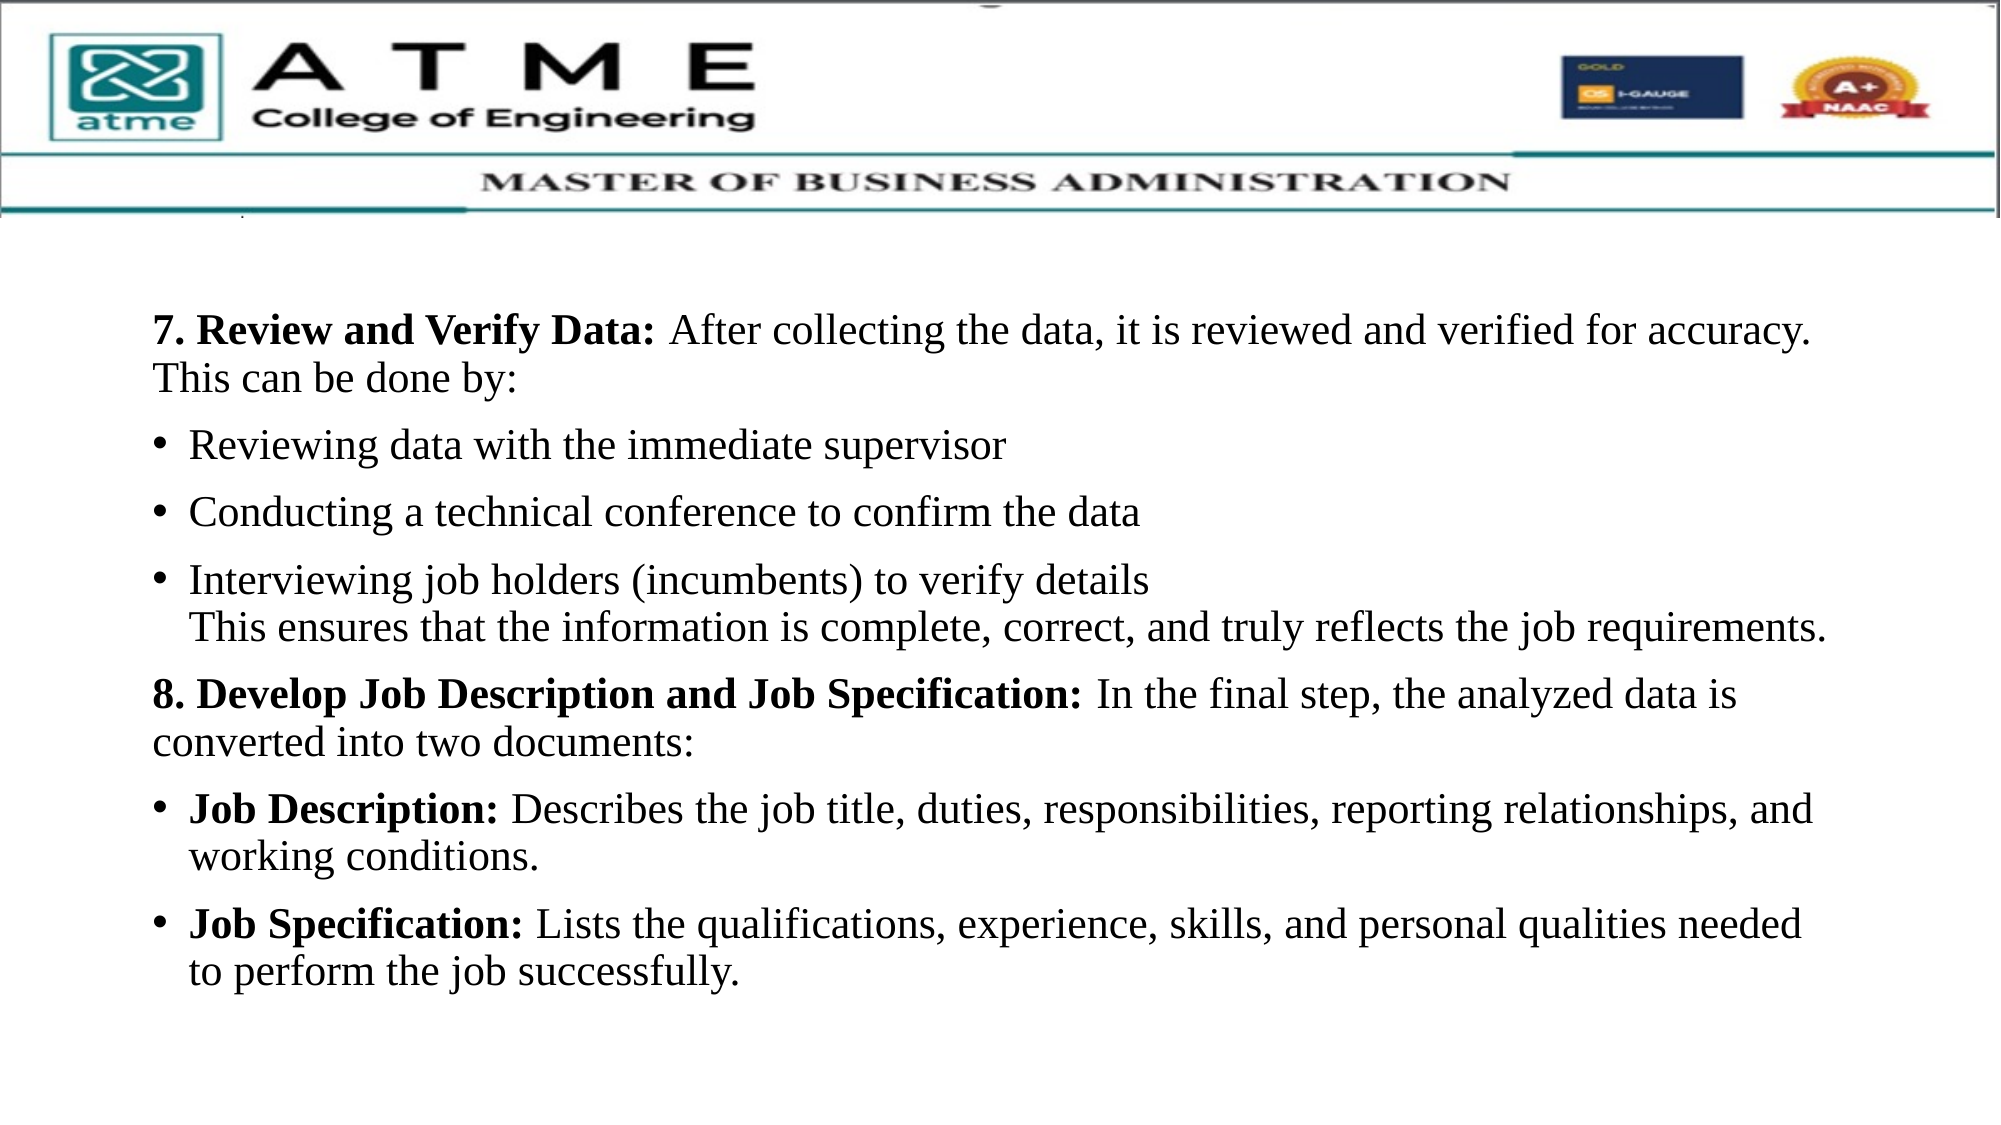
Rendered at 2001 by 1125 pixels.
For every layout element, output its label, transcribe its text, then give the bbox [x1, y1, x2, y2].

picture [0, 0, 2000, 218]
list 7. Review and Verify Data: After collecting the data, it is reviewed and verified for accuracy. This can be done by: Reviewing data with the immediate supervisor Conducting a technical conference to confirm the data Interviewing job holders (incumbents) to verify details This ensures that the information is complete, correct, and truly reflects the job requirements. 8. Develop Job Description and Job Specification: In the final step, the analyzed data is converted into two documents: Job Description: Describes the job title, duties, responsibilities, reporting relationships, and working conditions. Job Specification: Lists the qualifications, experience, skills, and personal qualities needed to perform the job successfully. [137, 299, 1863, 1014]
